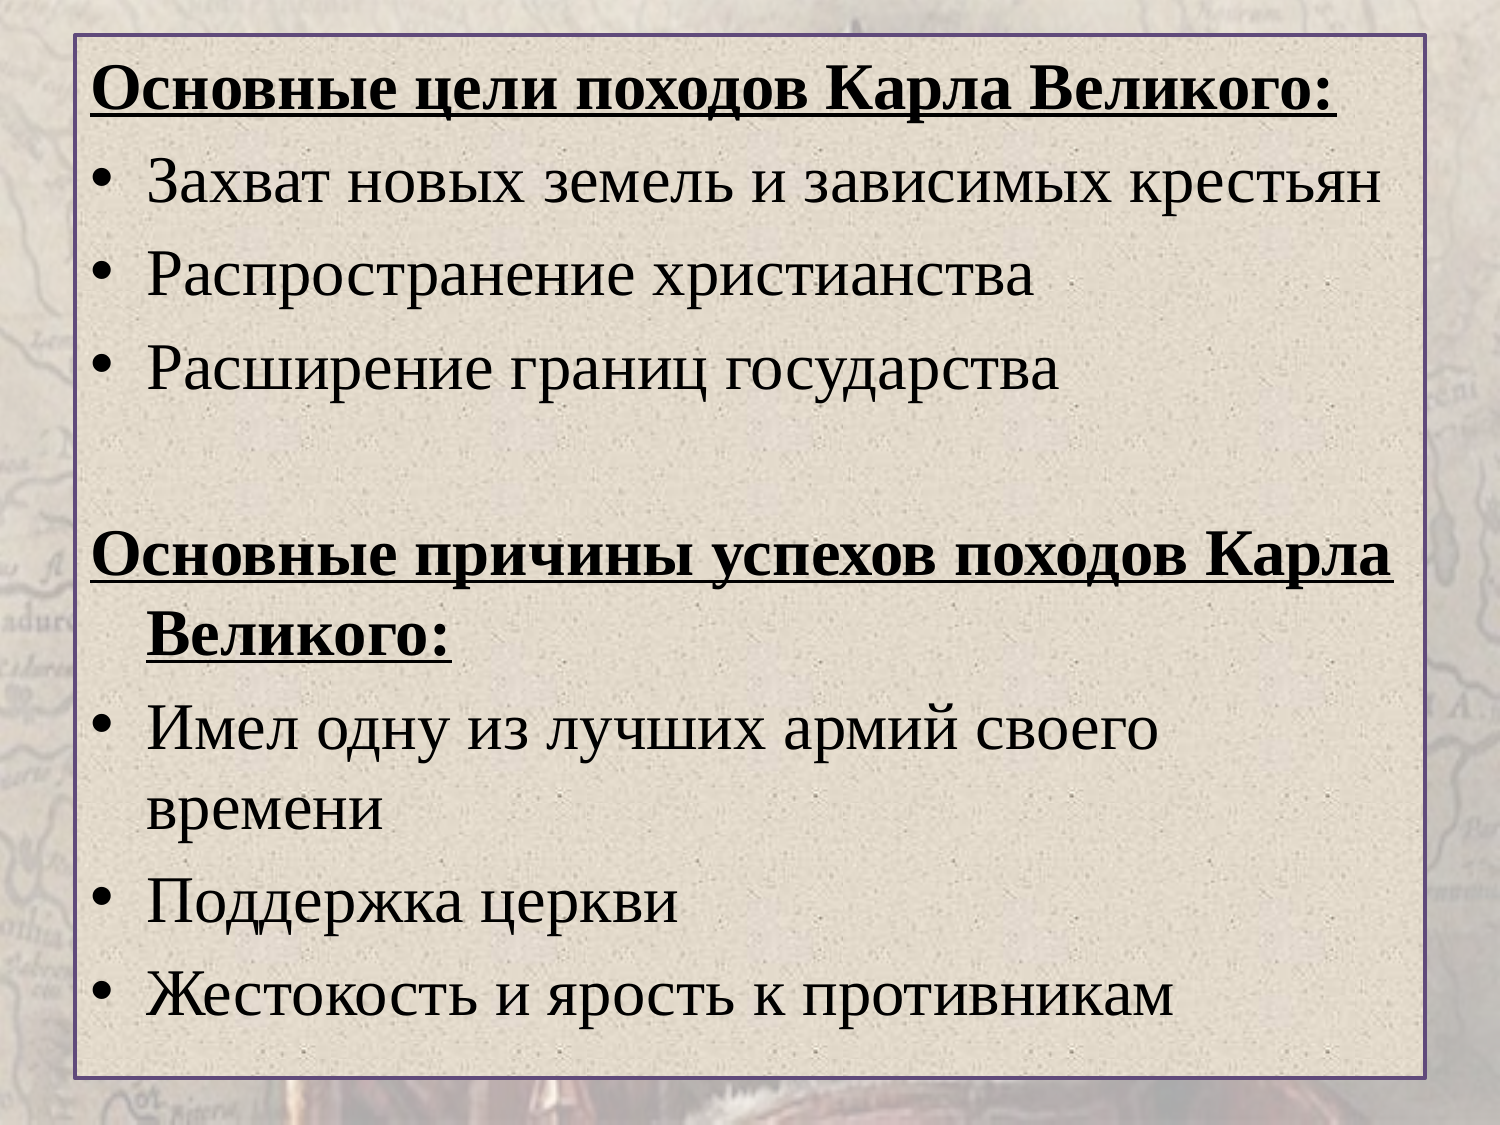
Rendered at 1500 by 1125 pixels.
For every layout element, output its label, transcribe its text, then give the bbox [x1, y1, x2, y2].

list Основные цели походов Карла Великого: Захват новых земель и зависимых крестьян Распространение христианства Расширение границ государства Основные причины успехов походов Карла Великого: Имел одну из лучших армий своего времени Поддержка церкви Жестокость и ярость к противникам [75, 35, 1425, 1079]
